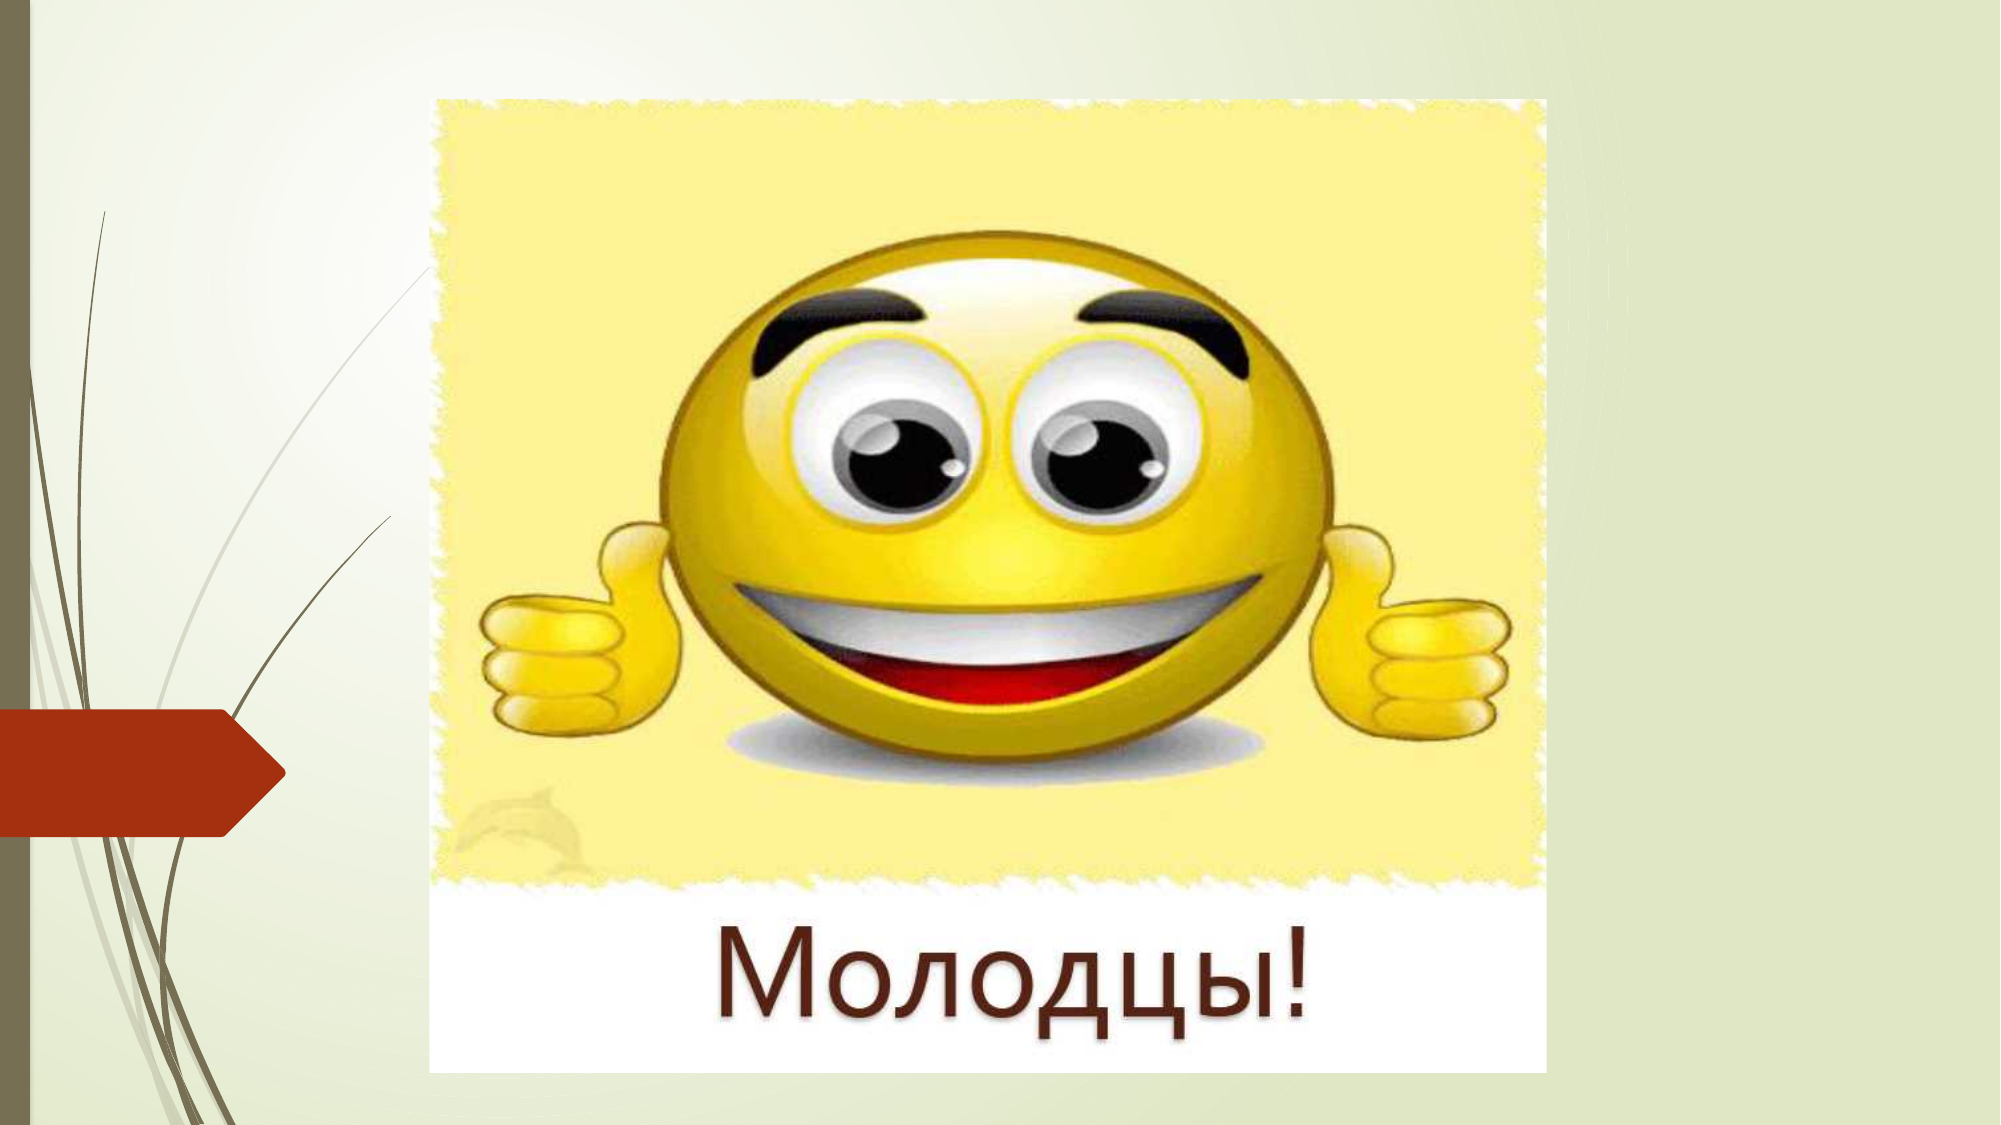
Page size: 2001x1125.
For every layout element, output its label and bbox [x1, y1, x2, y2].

picture [268, 99, 1732, 1073]
